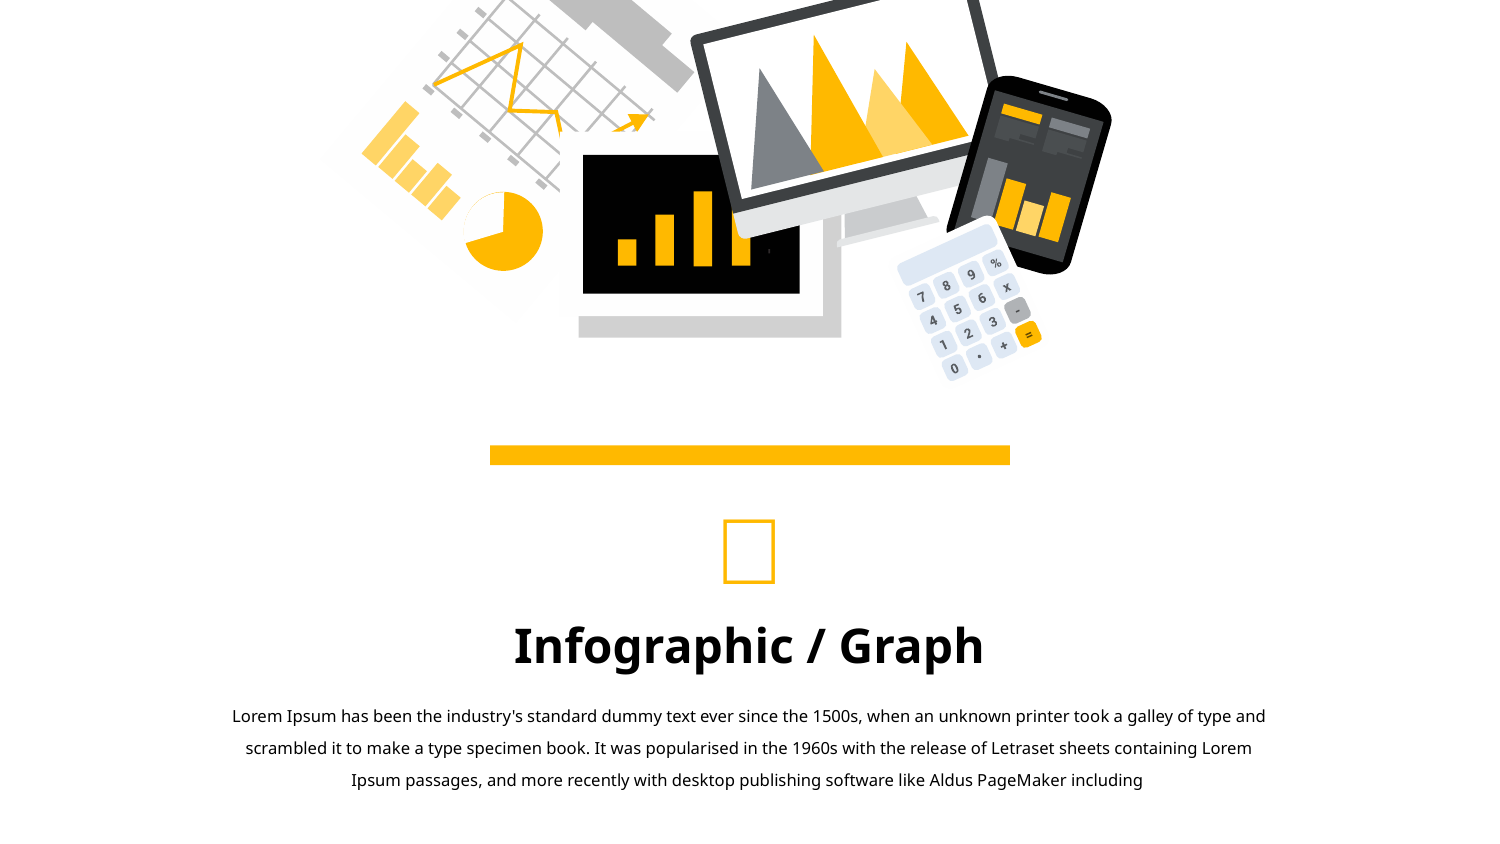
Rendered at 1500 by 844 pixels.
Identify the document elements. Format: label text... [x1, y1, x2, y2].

text_box Infographic / Graph [370, 609, 1130, 678]
picture [0, 0, 1500, 446]
text_box  [694, 484, 806, 610]
text_box [490, 454, 1010, 466]
text_box Lorem Ipsum has been the industry's standard dummy text ever since the 1500s, when an unknown printer took a galley of type and scrambled it to make a type specimen book. It was popularised in the 1960s with the release of Letraset sheets containing Lorem Ipsum passages, and more recently with desktop publishing software like Aldus PageMaker including [216, 688, 1284, 776]
